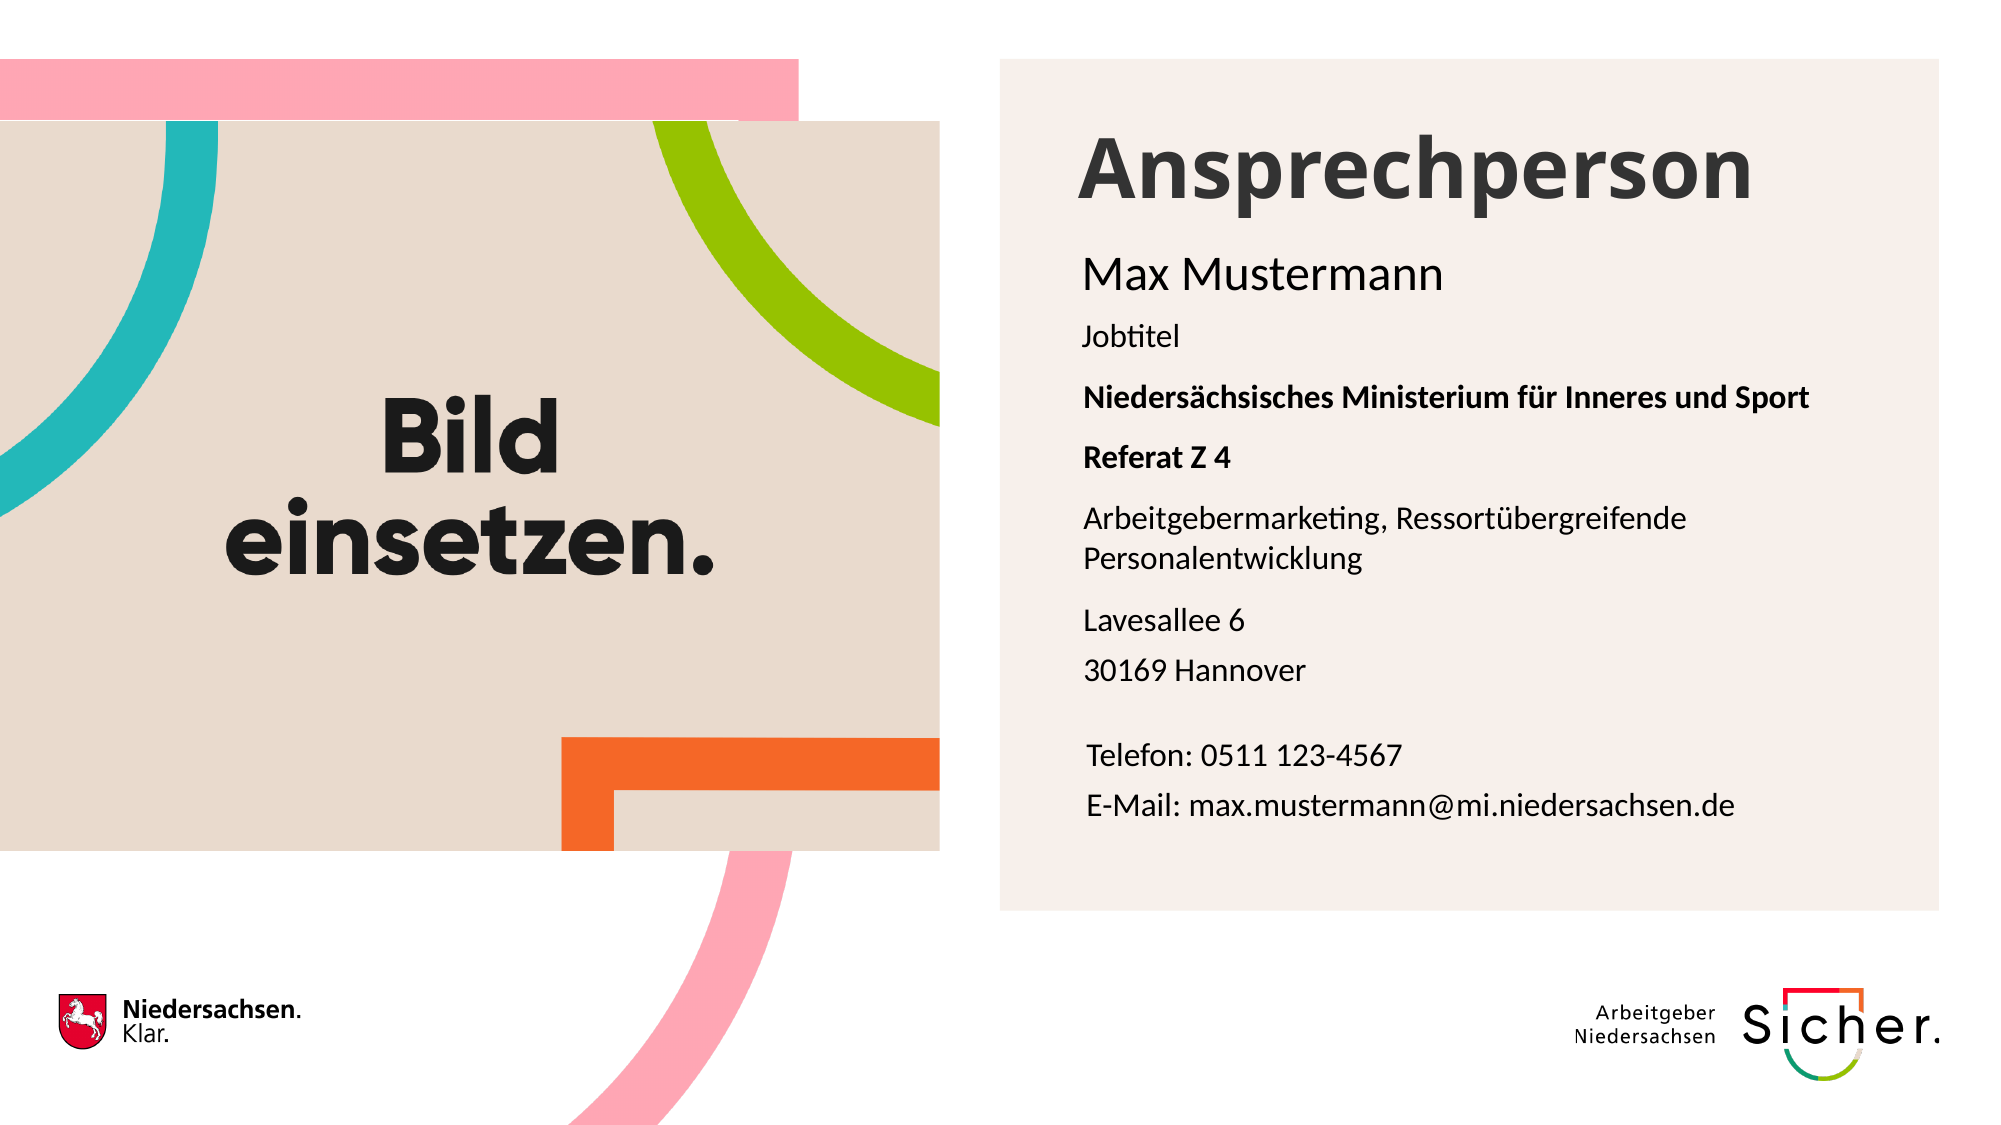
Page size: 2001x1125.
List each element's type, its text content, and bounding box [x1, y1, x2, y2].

list Ansprechperson [1064, 119, 1940, 219]
list Jobtitel [1066, 310, 1940, 350]
list Niedersächsisches Ministerium für Inneres und Sport Referat Z 4 Arbeitgebermarketing, Ressortübergreifende Personalentwicklung [1068, 368, 1936, 583]
list Max Mustermann [1066, 244, 1940, 305]
list Lavesallee 6 30169 Hannover [1068, 601, 1936, 697]
picture [0, 121, 940, 851]
picture [41, 976, 318, 1066]
list Telefon: 0511 123-4567 E-Mail: max.mustermann@mi.niedersachsen.de [1071, 729, 1940, 839]
